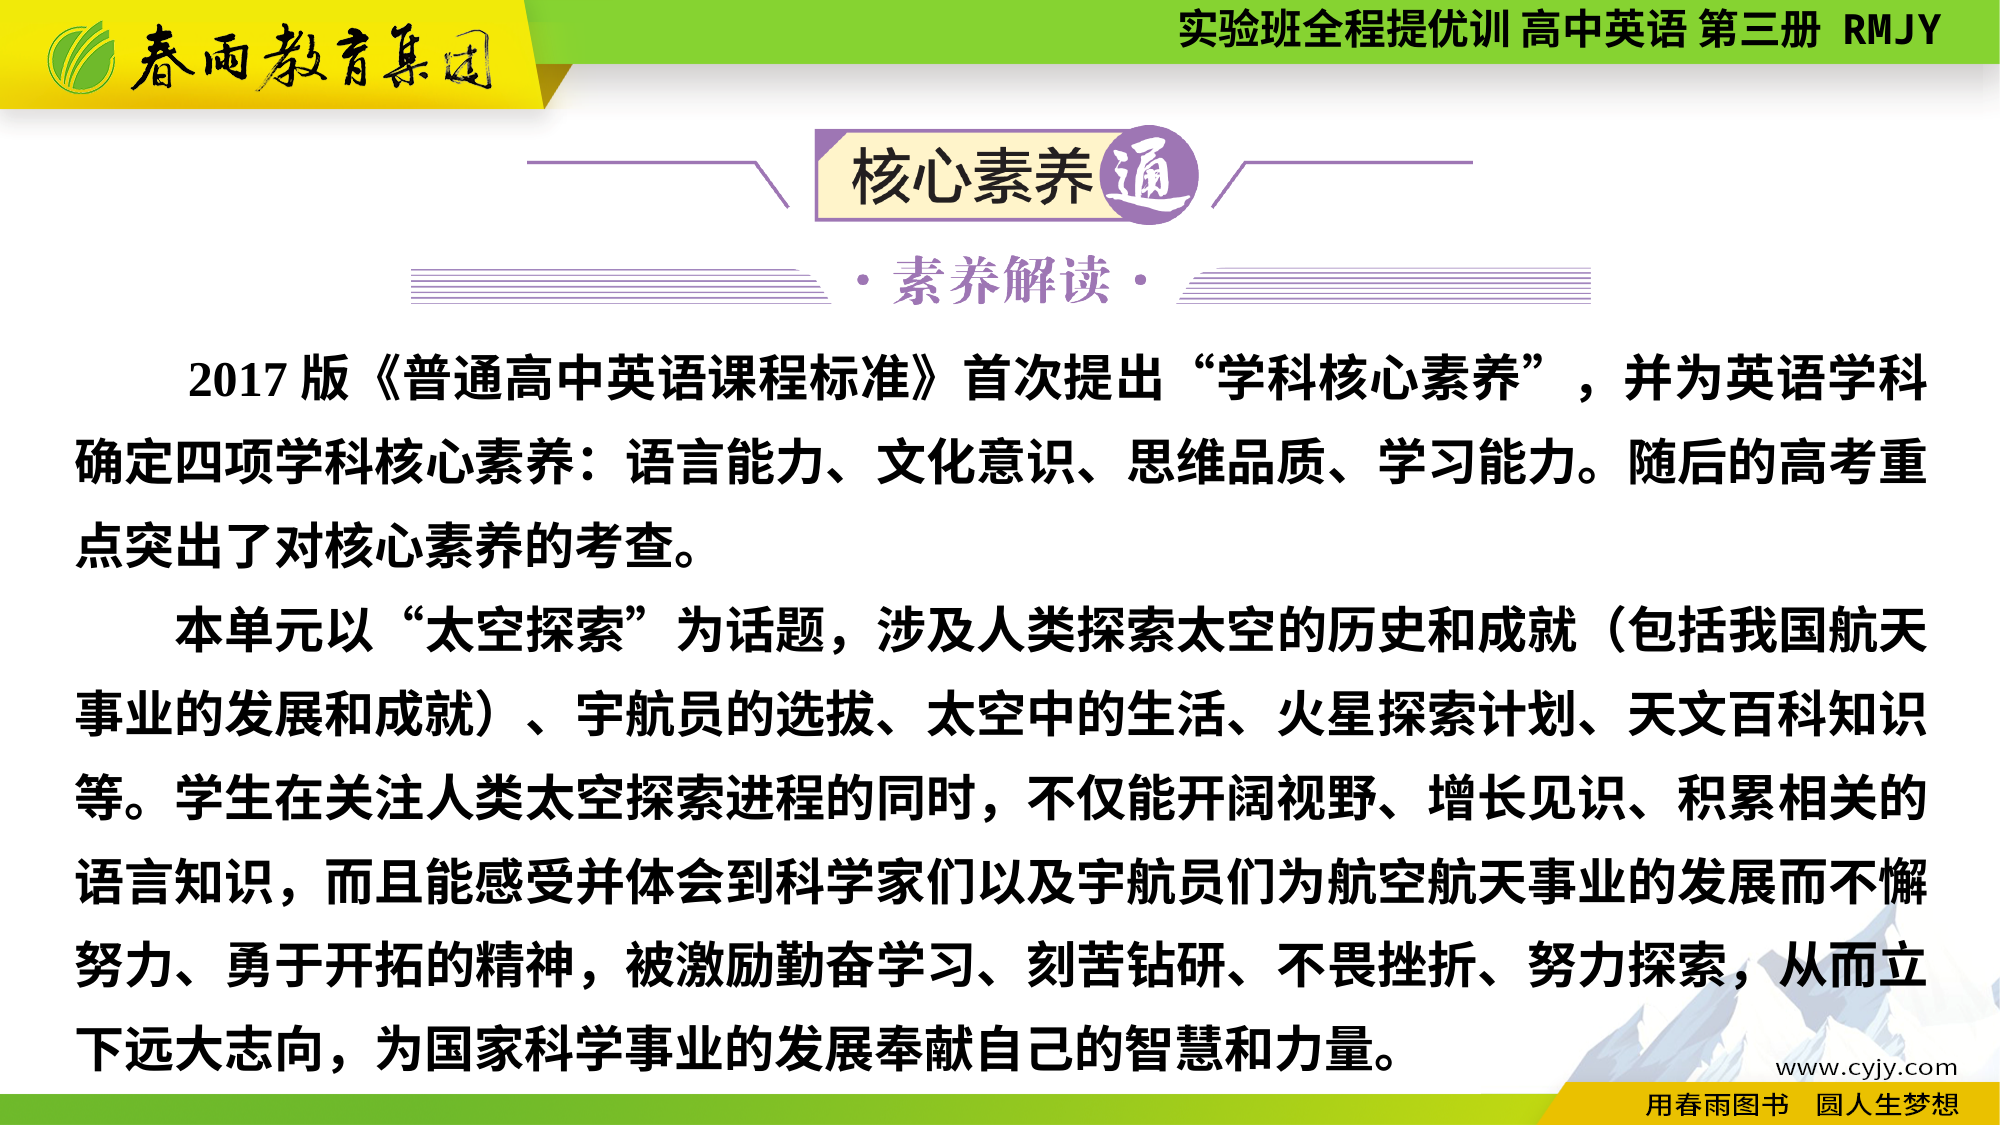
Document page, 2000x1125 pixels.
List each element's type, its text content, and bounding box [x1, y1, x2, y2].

picture [0, 0, 2000, 1125]
list 2017版《普通高中英语课程标准》首次提出“学科核心素养”，并为英语学科确定四项学科核心素养：语言能力、文化意识、思维品质、学习能力。随后的高考重点突出了对核心素养的考查。 本单元以“太空探索”为话题，涉及人类探索太空的历史和成就（包括我国航天事业的发展和成就）、宇航员的选拔、太空中的生活、火星探索计划、天文百科知识等。学生在关注人类太空探索进程的同时，不仅能开阔视野、增长见识、积累相关的语言知识，而且能感受并体会到科学家们以及宇航员们为航空航天事业的发展而不懈努力、勇于开拓的精神，被激励勤奋学习、刻苦钻研、不畏挫折、努力探索，从而立下远大志向，为国家科学事业的发展奉献自己的智慧和力量。 [59, 314, 1944, 1084]
